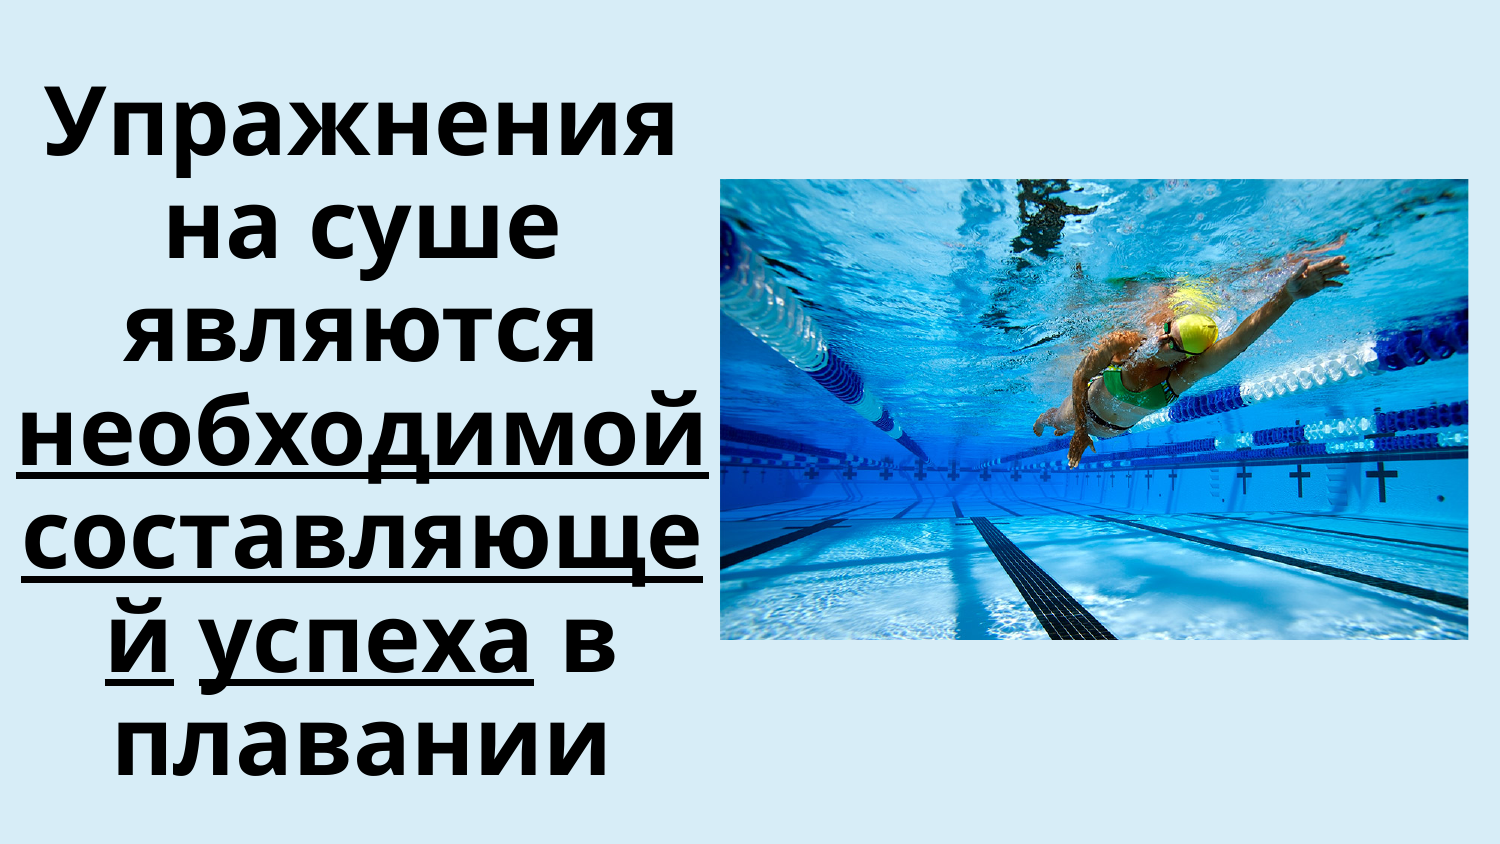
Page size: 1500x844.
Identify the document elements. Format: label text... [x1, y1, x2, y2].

text_box [720, 179, 1469, 640]
title Упражнения на суше являются необходимой составляющей успеха в плавании [0, 55, 736, 814]
